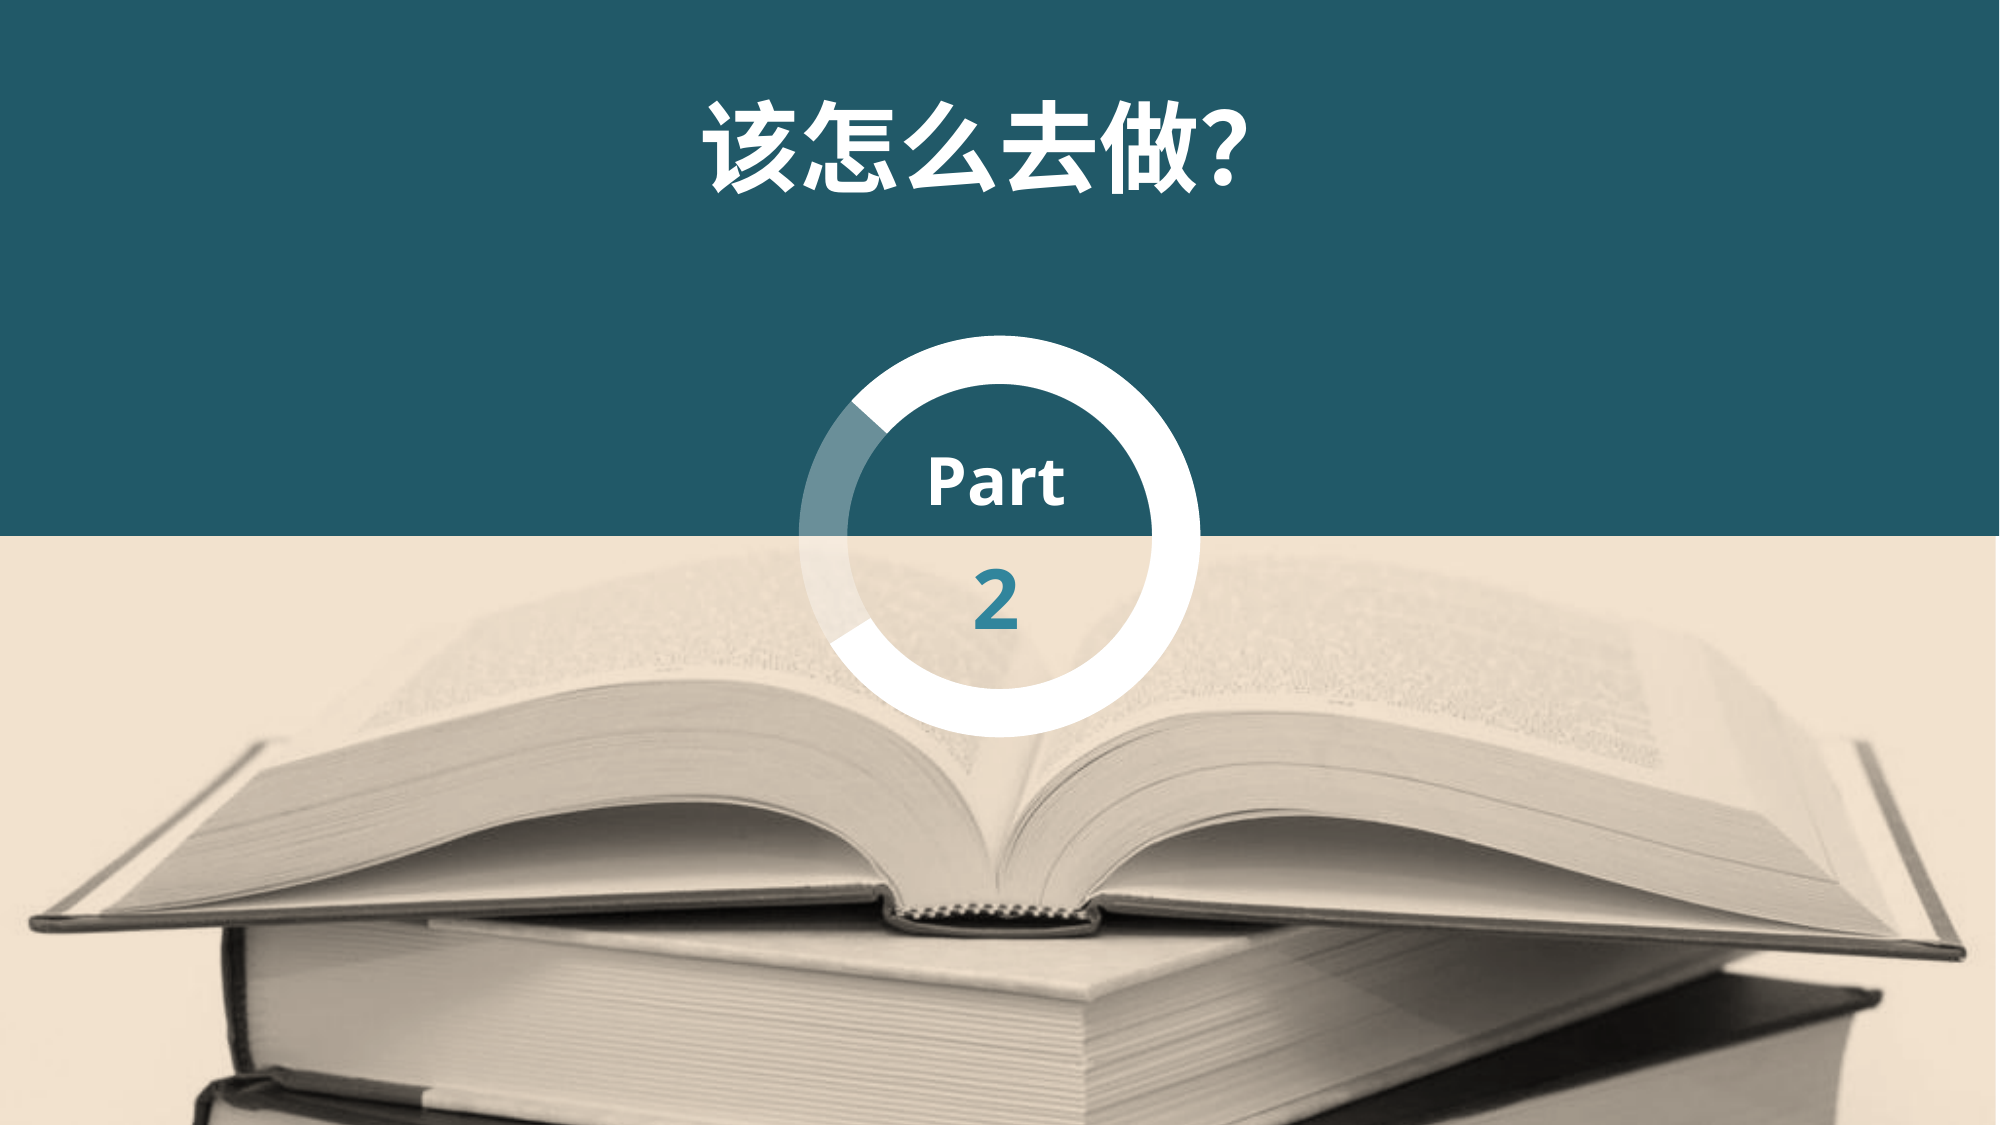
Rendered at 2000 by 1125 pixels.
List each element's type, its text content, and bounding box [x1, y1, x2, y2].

text_box 该怎么去做？ [677, 78, 1322, 213]
